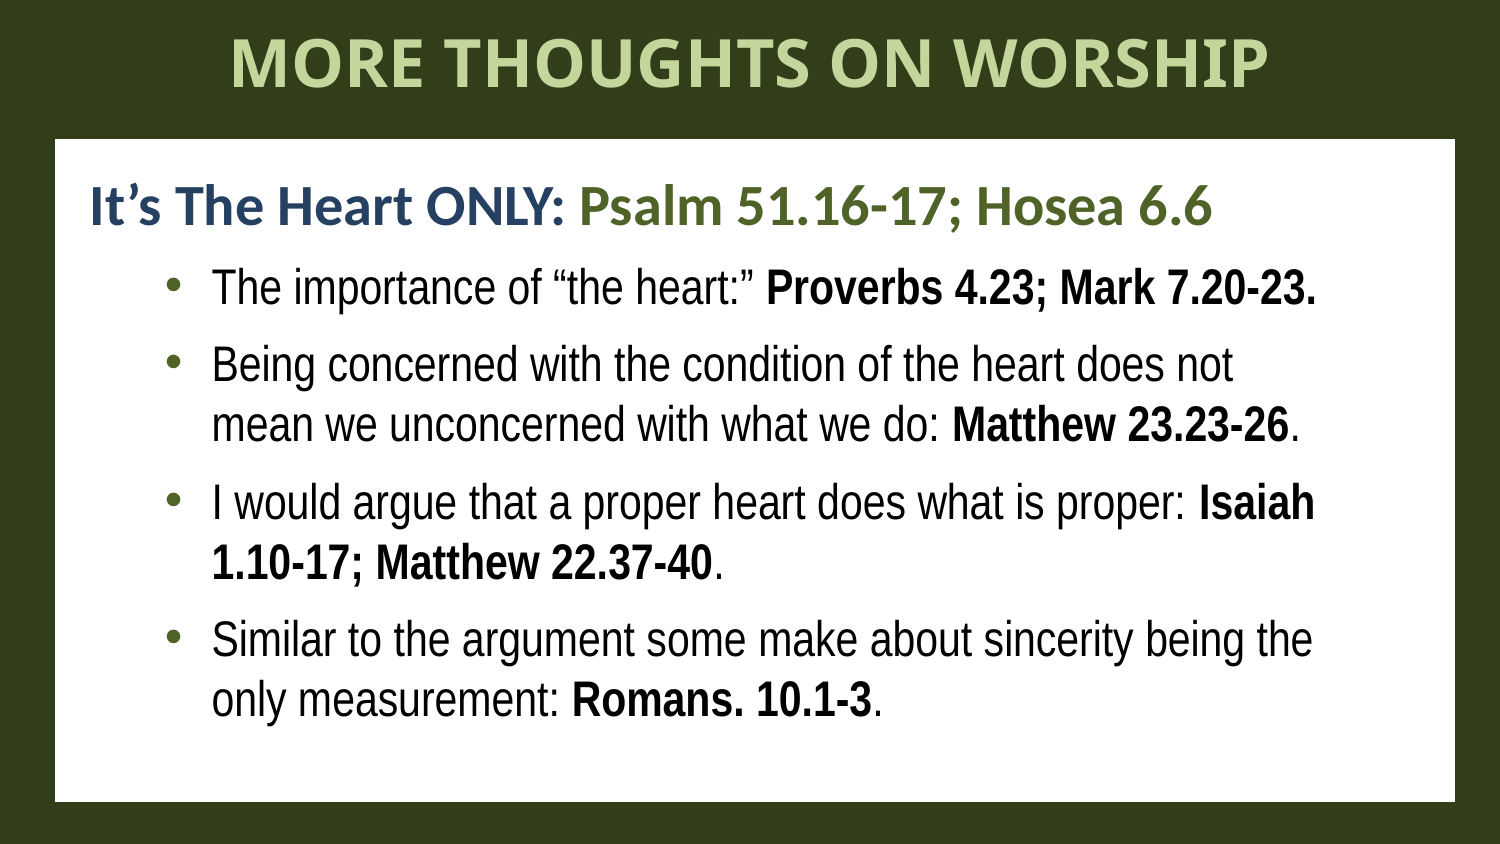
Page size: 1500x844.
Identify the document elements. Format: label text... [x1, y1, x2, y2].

text_box The importance of “the heart:” Proverbs 4.23; Mark 7.20-23. Being concerned with the condition of the heart does not mean we unconcerned with what we do: Matthew 23.23-26. I would argue that a proper heart does what is proper: Isaiah 1.10-17; Matthew 22.37-40. Similar to the argument some make about sincerity being the only measurement: Romans. 10.1-3. [149, 246, 1363, 752]
text_box It’s The Heart ONLY: Psalm 51.16-17; Hosea 6.6 [75, 159, 1375, 245]
text_box MORE THOUGHTS ON WORSHIP [0, 13, 1500, 109]
text_box [52, 137, 1457, 804]
